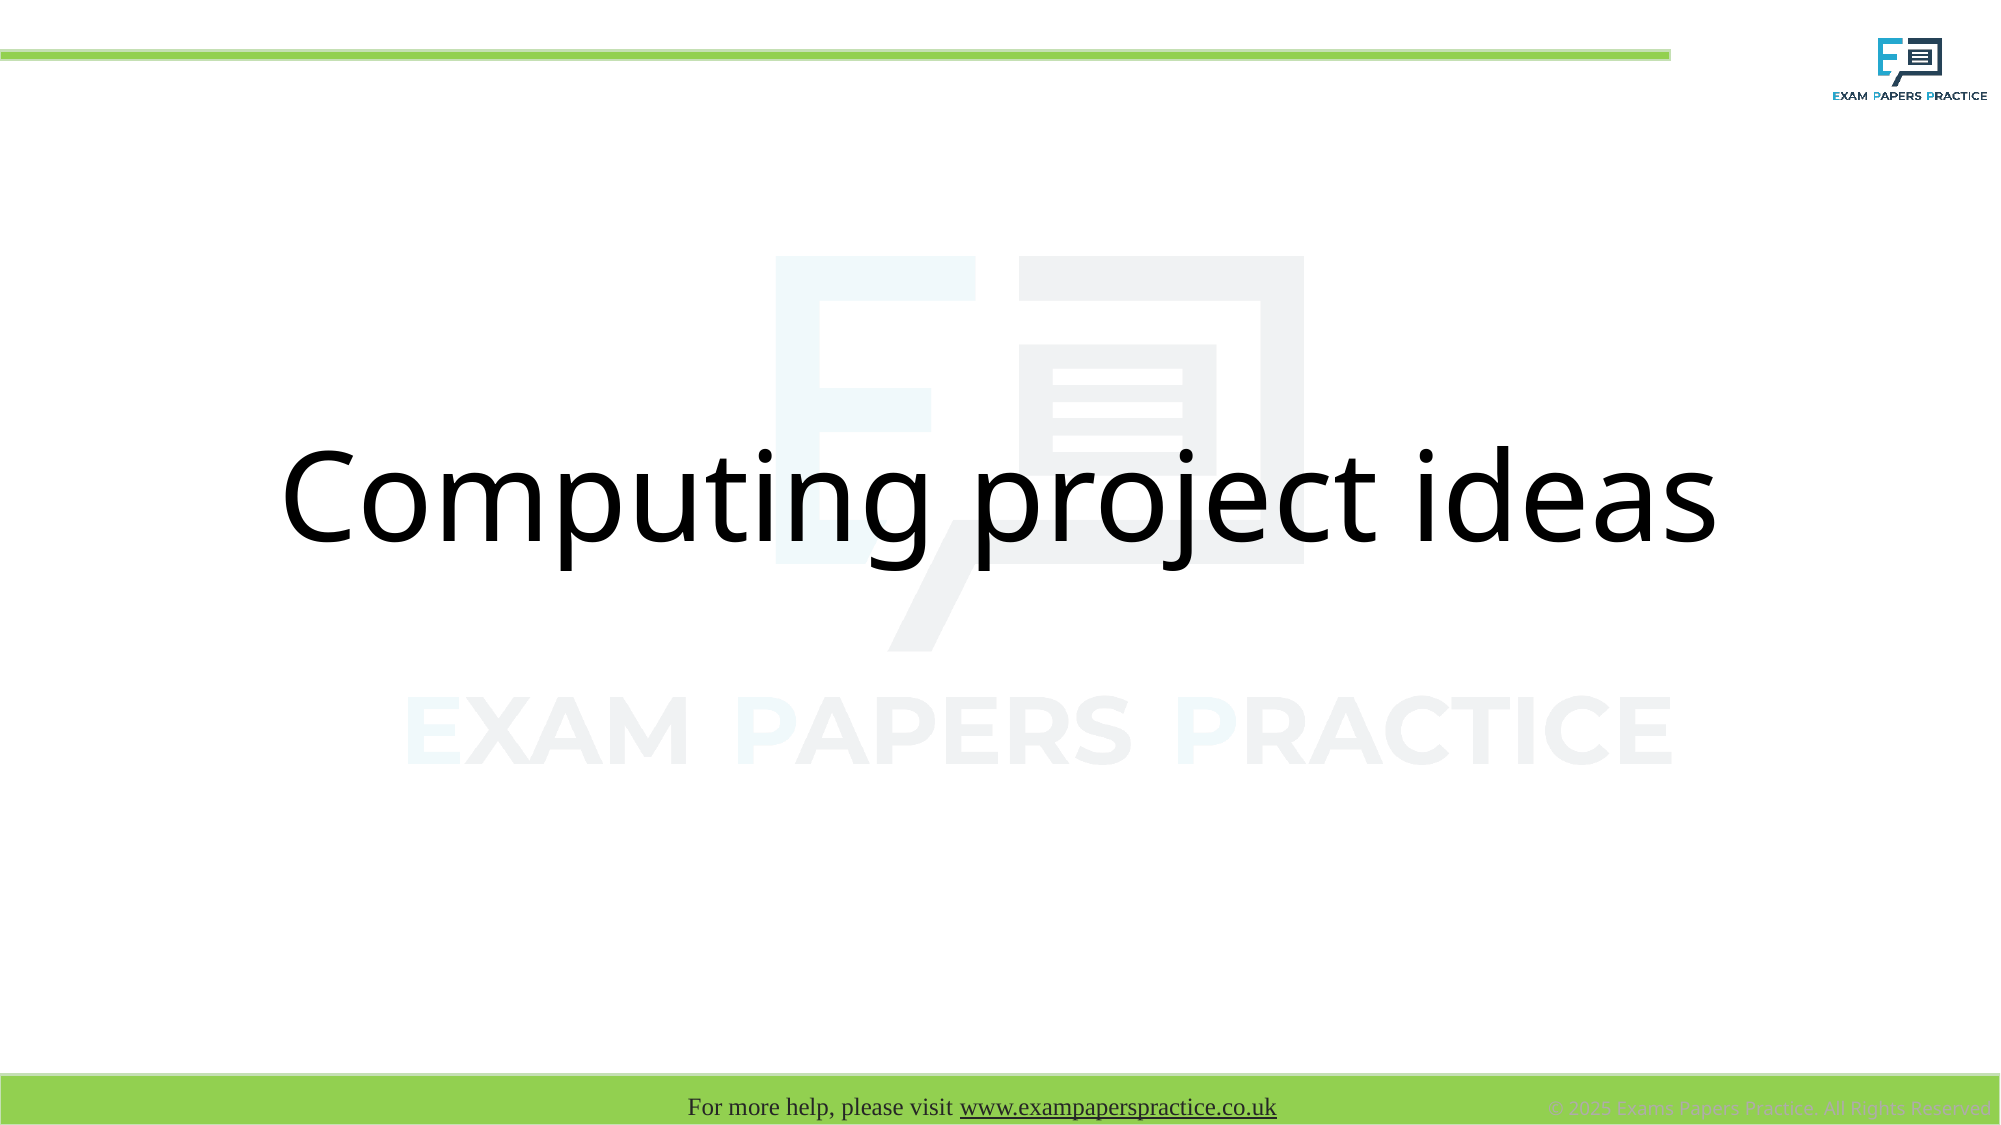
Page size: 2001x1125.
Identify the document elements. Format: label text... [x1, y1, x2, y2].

title Computing project ideas [249, 184, 1750, 576]
